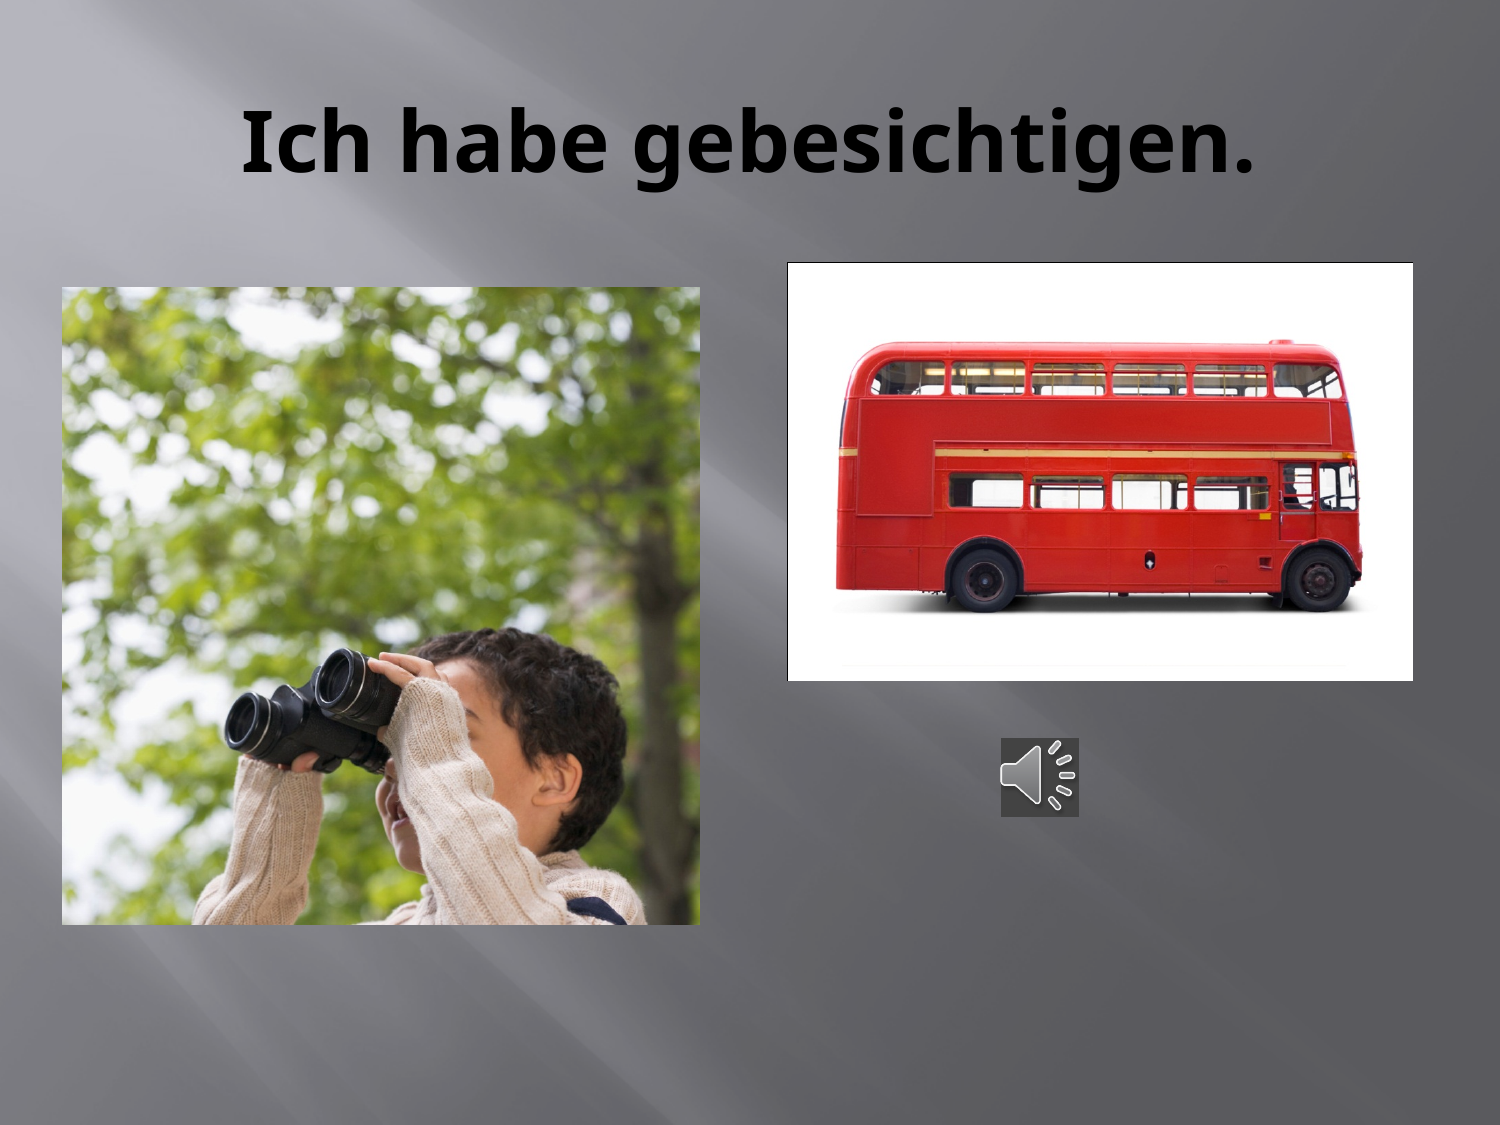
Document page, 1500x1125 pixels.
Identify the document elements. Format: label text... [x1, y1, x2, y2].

title Ich habe gebesichtigen. [75, 45, 1425, 233]
picture [62, 287, 701, 926]
picture [787, 262, 1413, 682]
picture [999, 737, 1081, 818]
